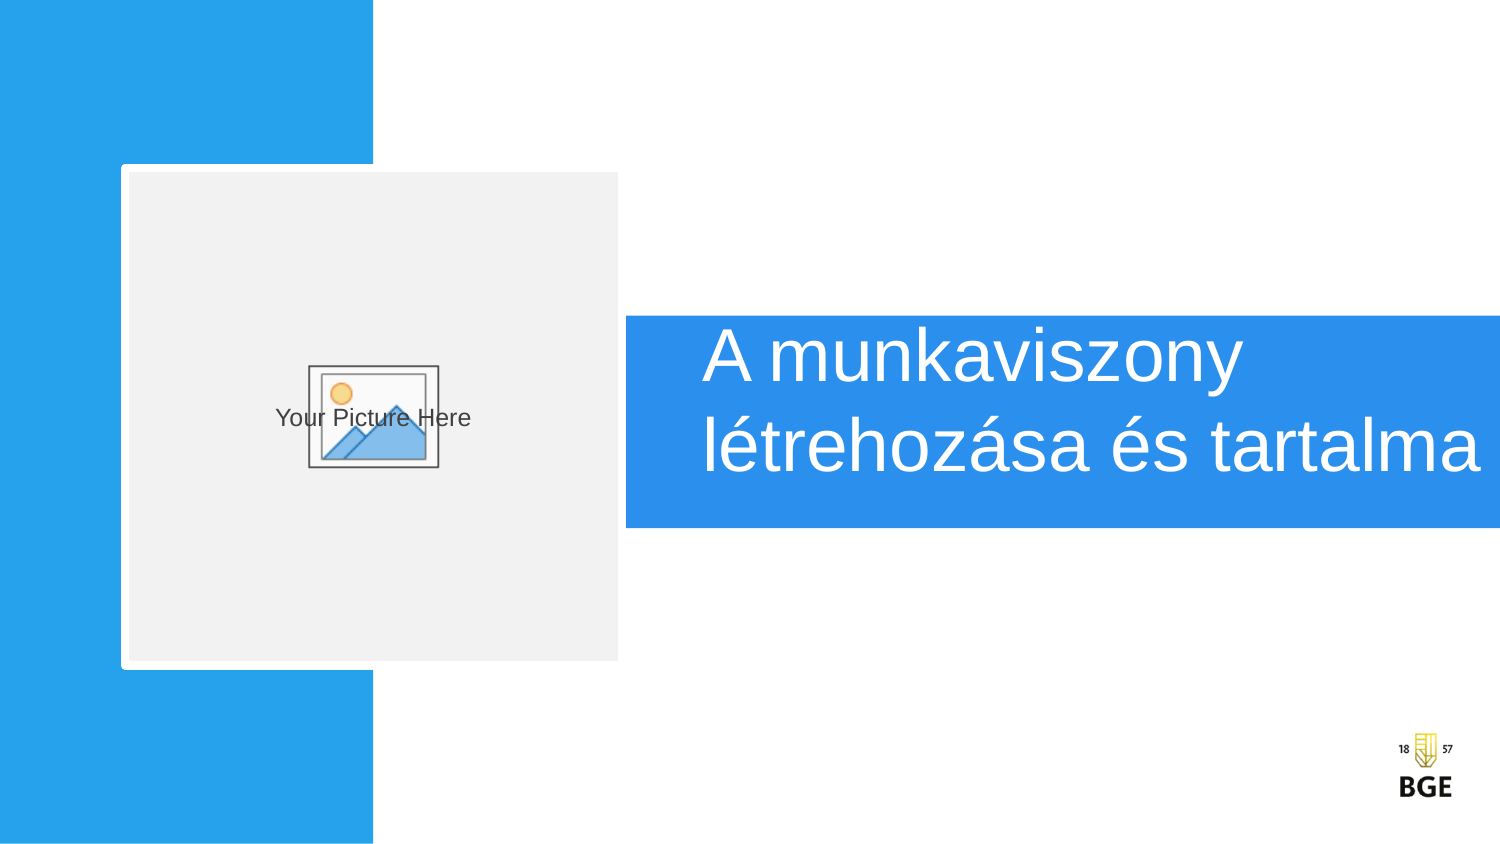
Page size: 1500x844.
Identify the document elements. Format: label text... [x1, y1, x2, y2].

picture [1388, 727, 1460, 803]
list A munkaviszony létrehozása és tartalma [687, 357, 1500, 436]
picture [128, 171, 619, 662]
